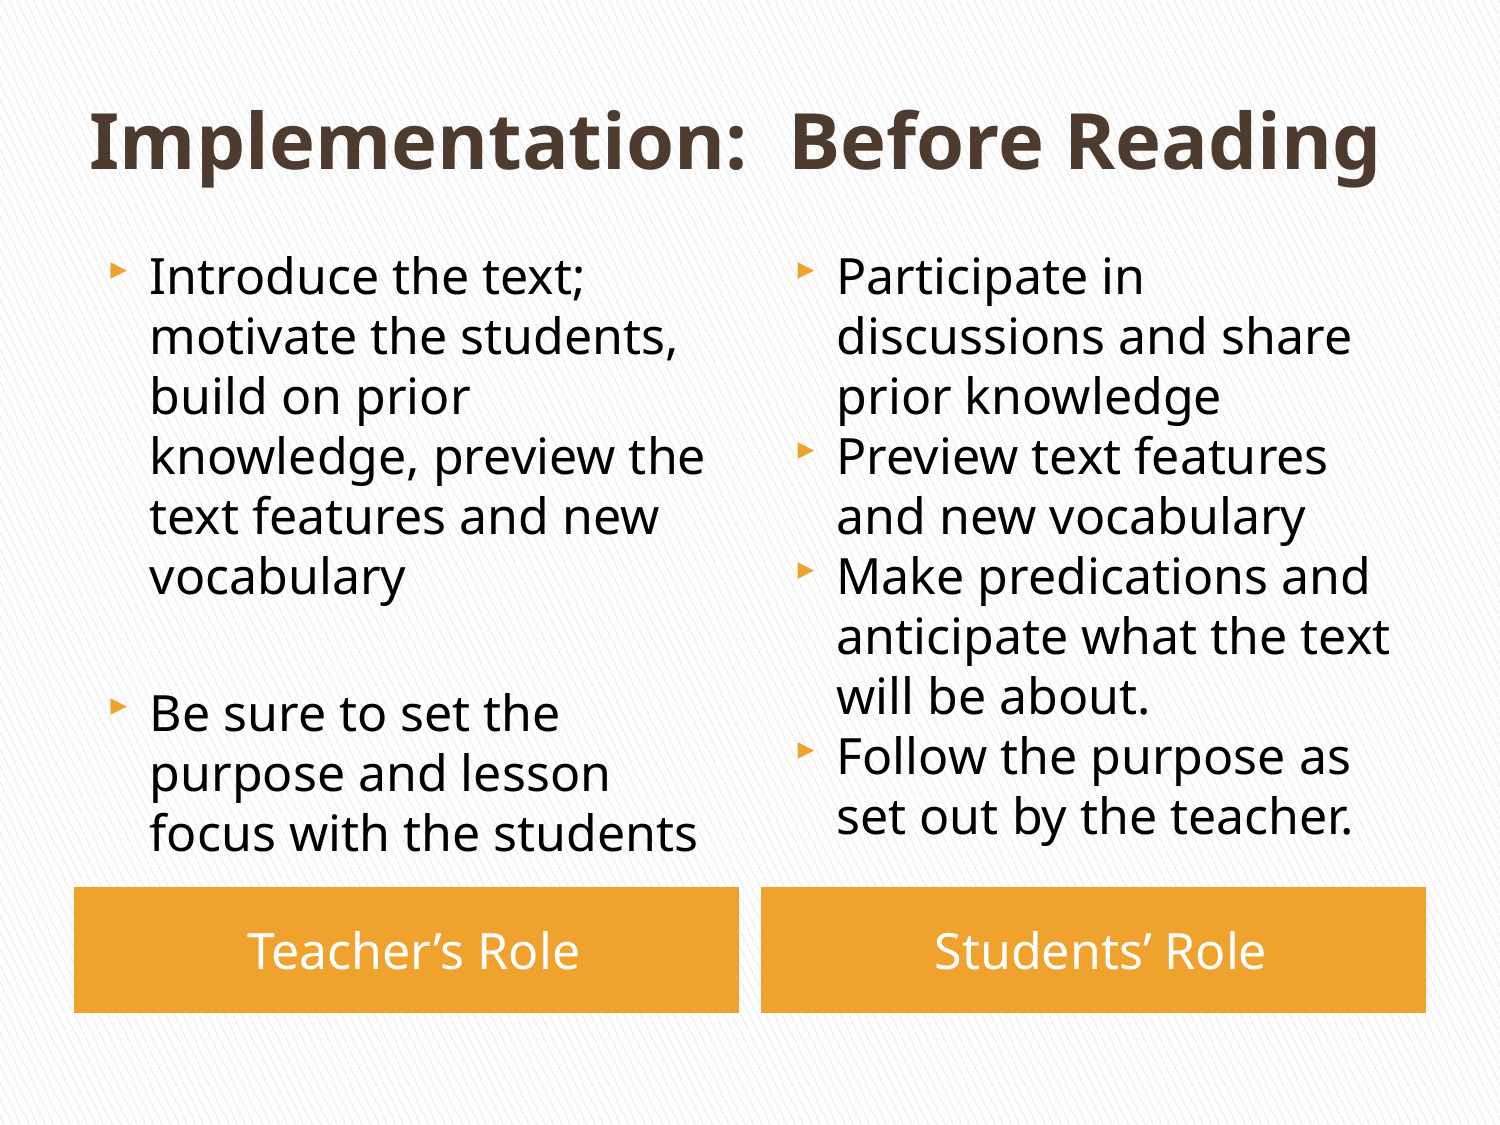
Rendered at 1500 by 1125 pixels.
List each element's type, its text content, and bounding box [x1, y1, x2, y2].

list Teacher’s Role [74, 887, 739, 1013]
list Participate in discussions and share prior knowledge Preview text features and new vocabulary Make predications and anticipate what the text will be about. Follow the purpose as set out by the teacher. [761, 236, 1425, 884]
list Students’ Role [761, 887, 1426, 1013]
title Implementation: Before Reading [75, 44, 1425, 233]
list Introduce the text; motivate the students, build on prior knowledge, preview the text features and new vocabulary Be sure to set the purpose and lesson focus with the students [75, 236, 738, 884]
